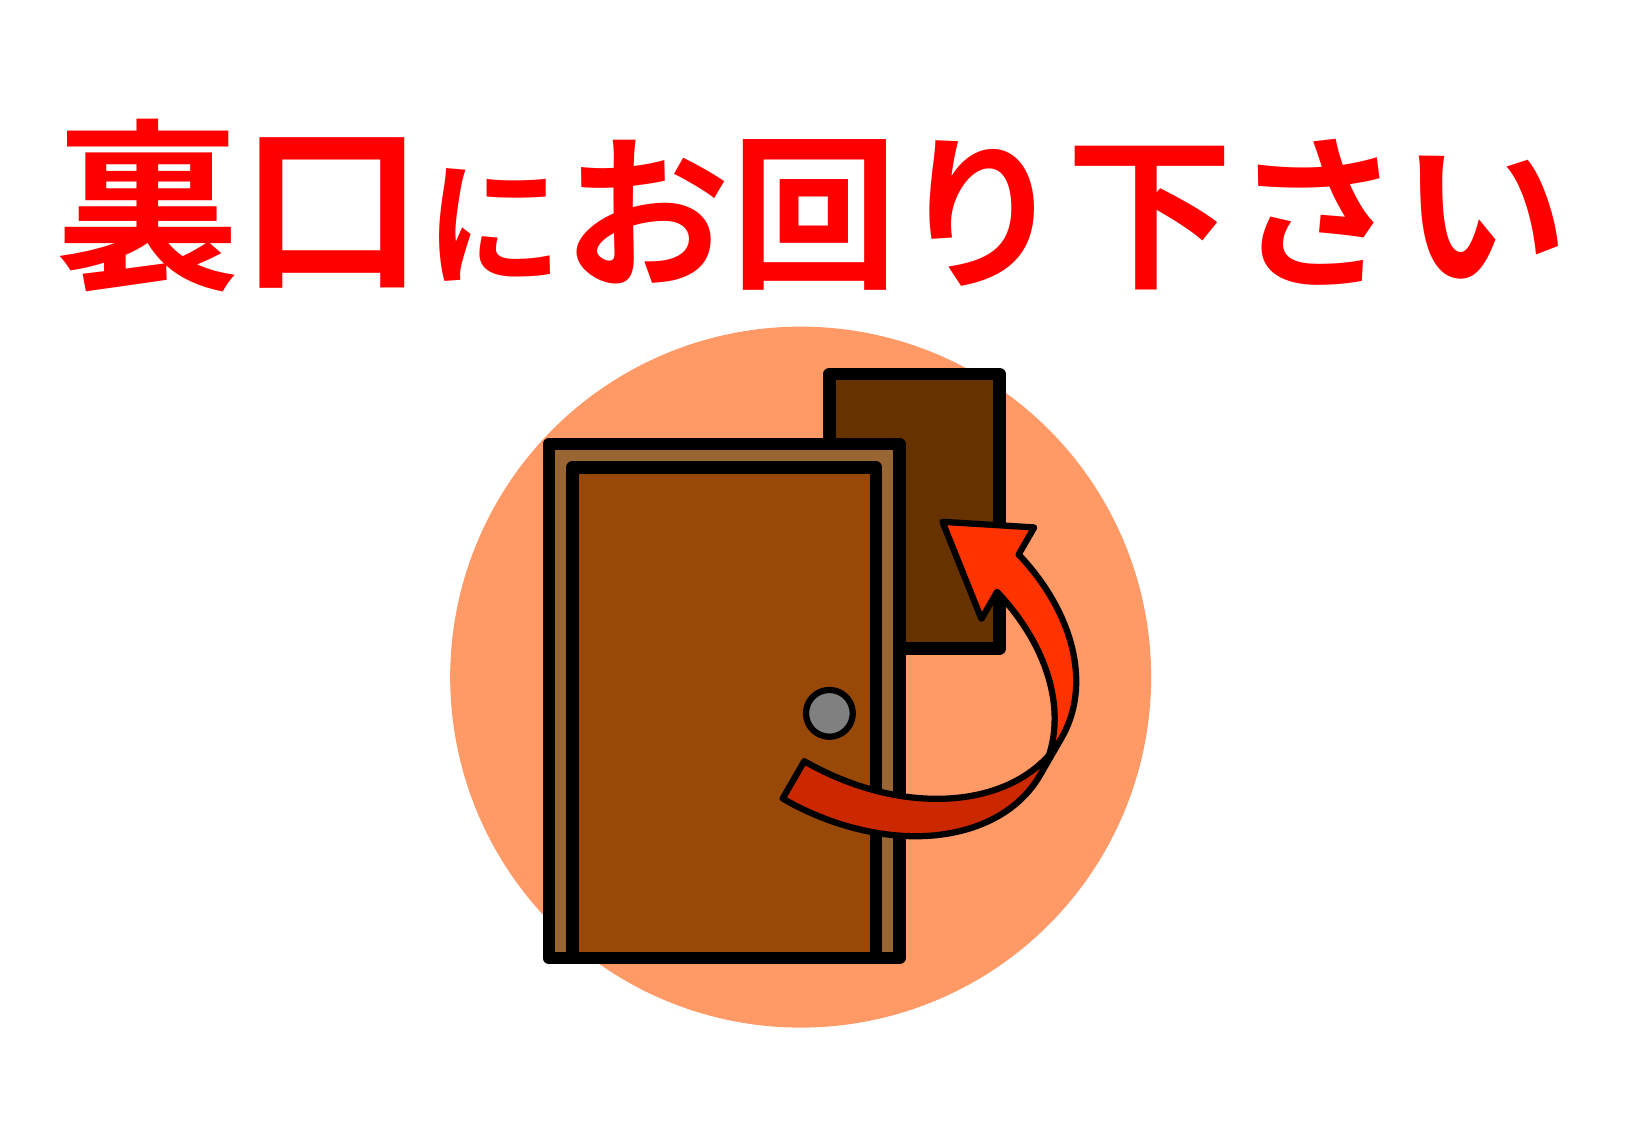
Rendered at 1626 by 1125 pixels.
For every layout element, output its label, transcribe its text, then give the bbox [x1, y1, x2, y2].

text_box 裏口にお回り下さい [0, 85, 1625, 320]
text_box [449, 326, 1152, 1028]
